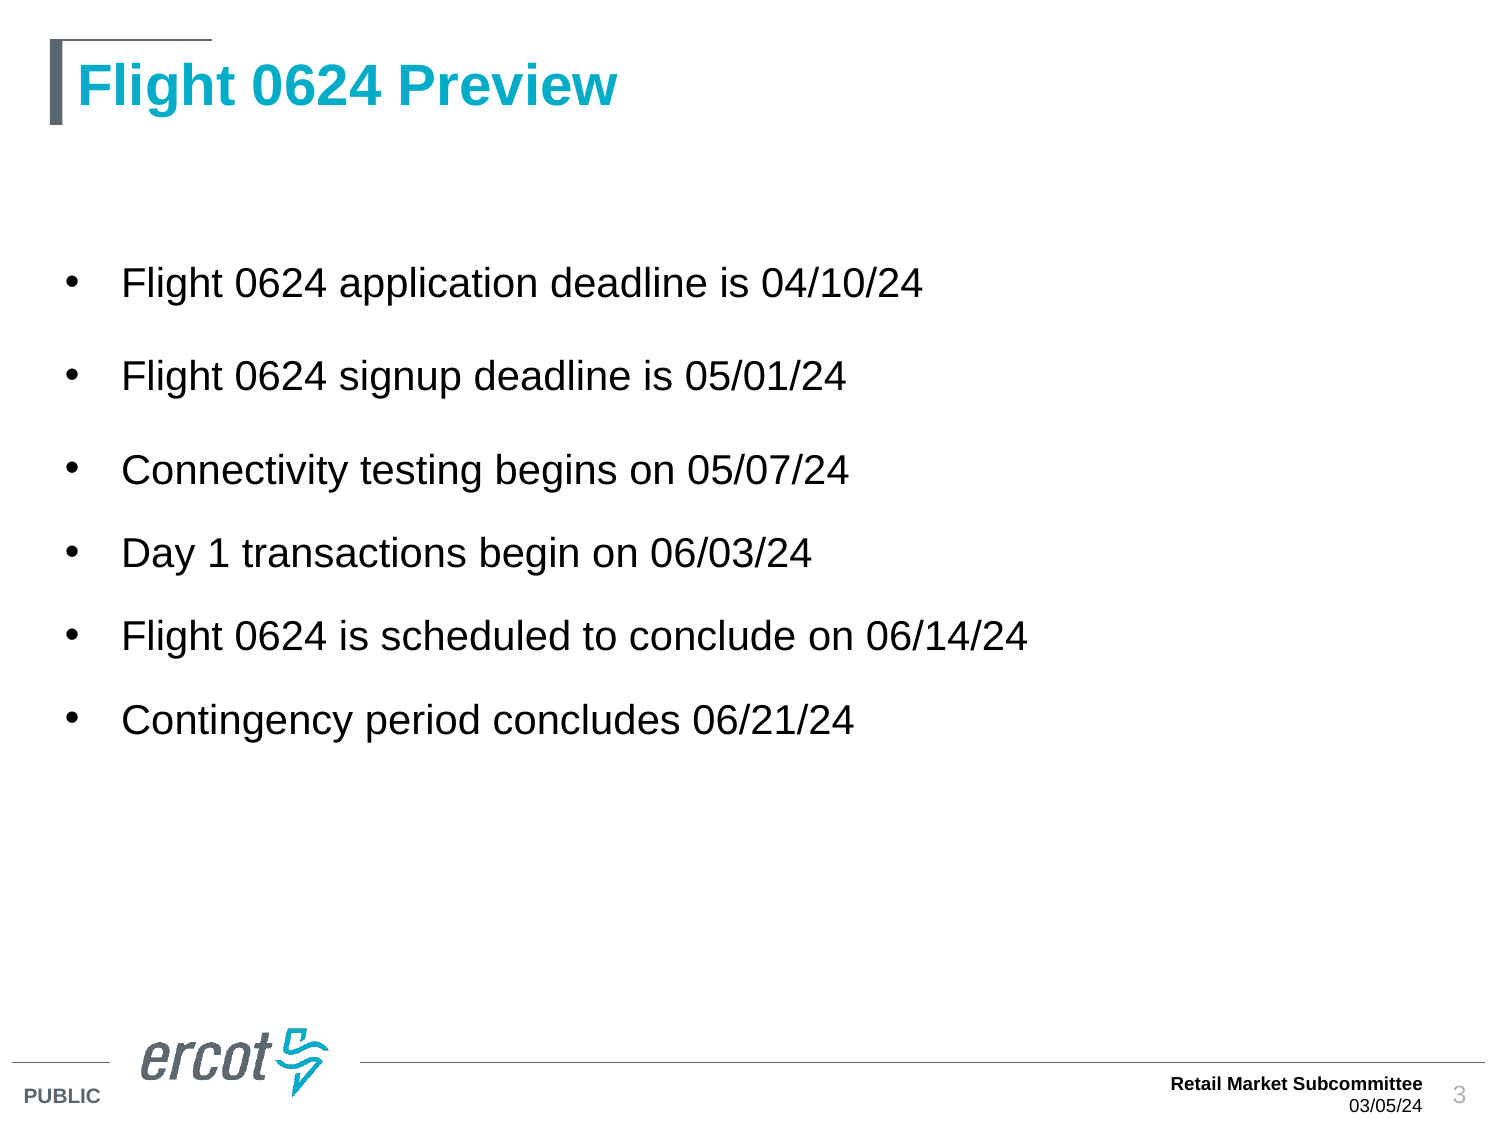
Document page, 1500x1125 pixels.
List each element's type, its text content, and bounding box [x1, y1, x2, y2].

text_box Retail Market Subcommittee 03/05/24 [1149, 1064, 1438, 1125]
picture [137, 1024, 332, 1100]
slide_number 3 [1438, 1076, 1475, 1112]
title Flight 0624 Preview [62, 39, 1450, 223]
list Flight 0624 application deadline is 04/10/24 Flight 0624 signup deadline is 05/01/24 Connectivity testing begins on 05/07/24 Day 1 transactions begin on 06/03/24 Flight 0624 is scheduled to conclude on 06/14/24 Contingency period concludes 06/21/24 [50, 223, 1450, 924]
